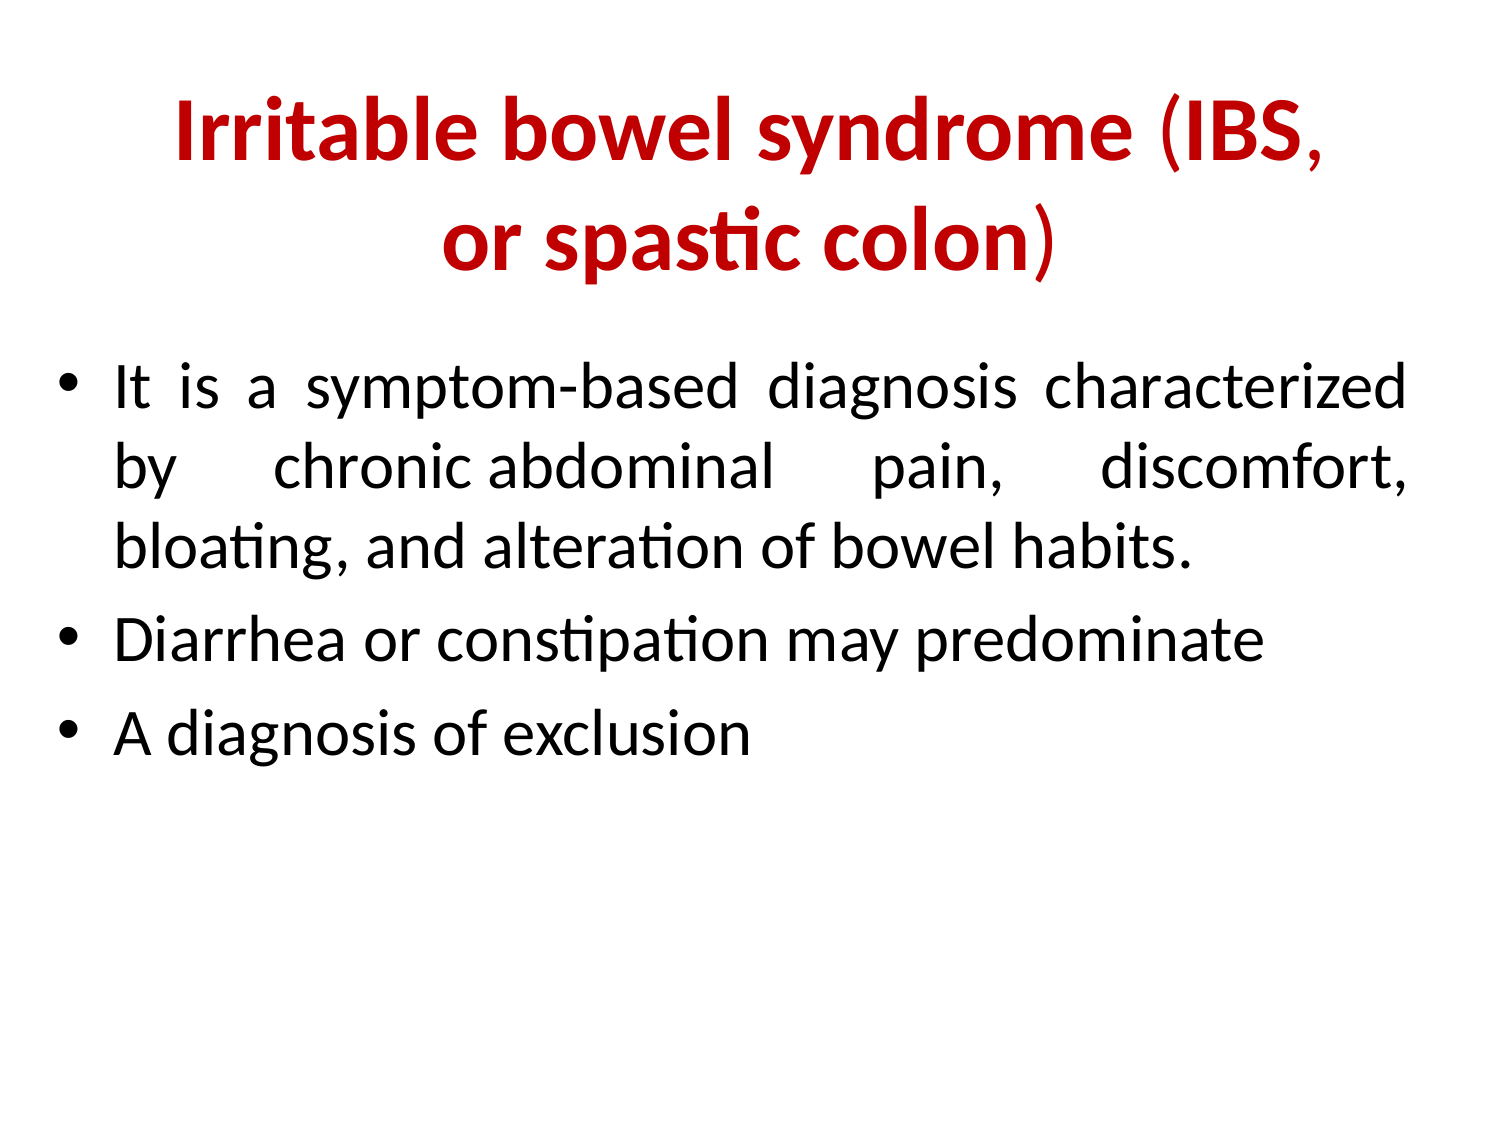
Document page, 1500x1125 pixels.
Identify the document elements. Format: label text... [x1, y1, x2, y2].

title Irritable bowel syndrome (IBS, or spastic colon) [75, 45, 1425, 313]
list It is a symptom-based diagnosis characterized by chronic abdominal pain, discomfort, bloating, and alteration of bowel habits. Diarrhea or constipation may predominate A diagnosis of exclusion [41, 333, 1425, 1000]
